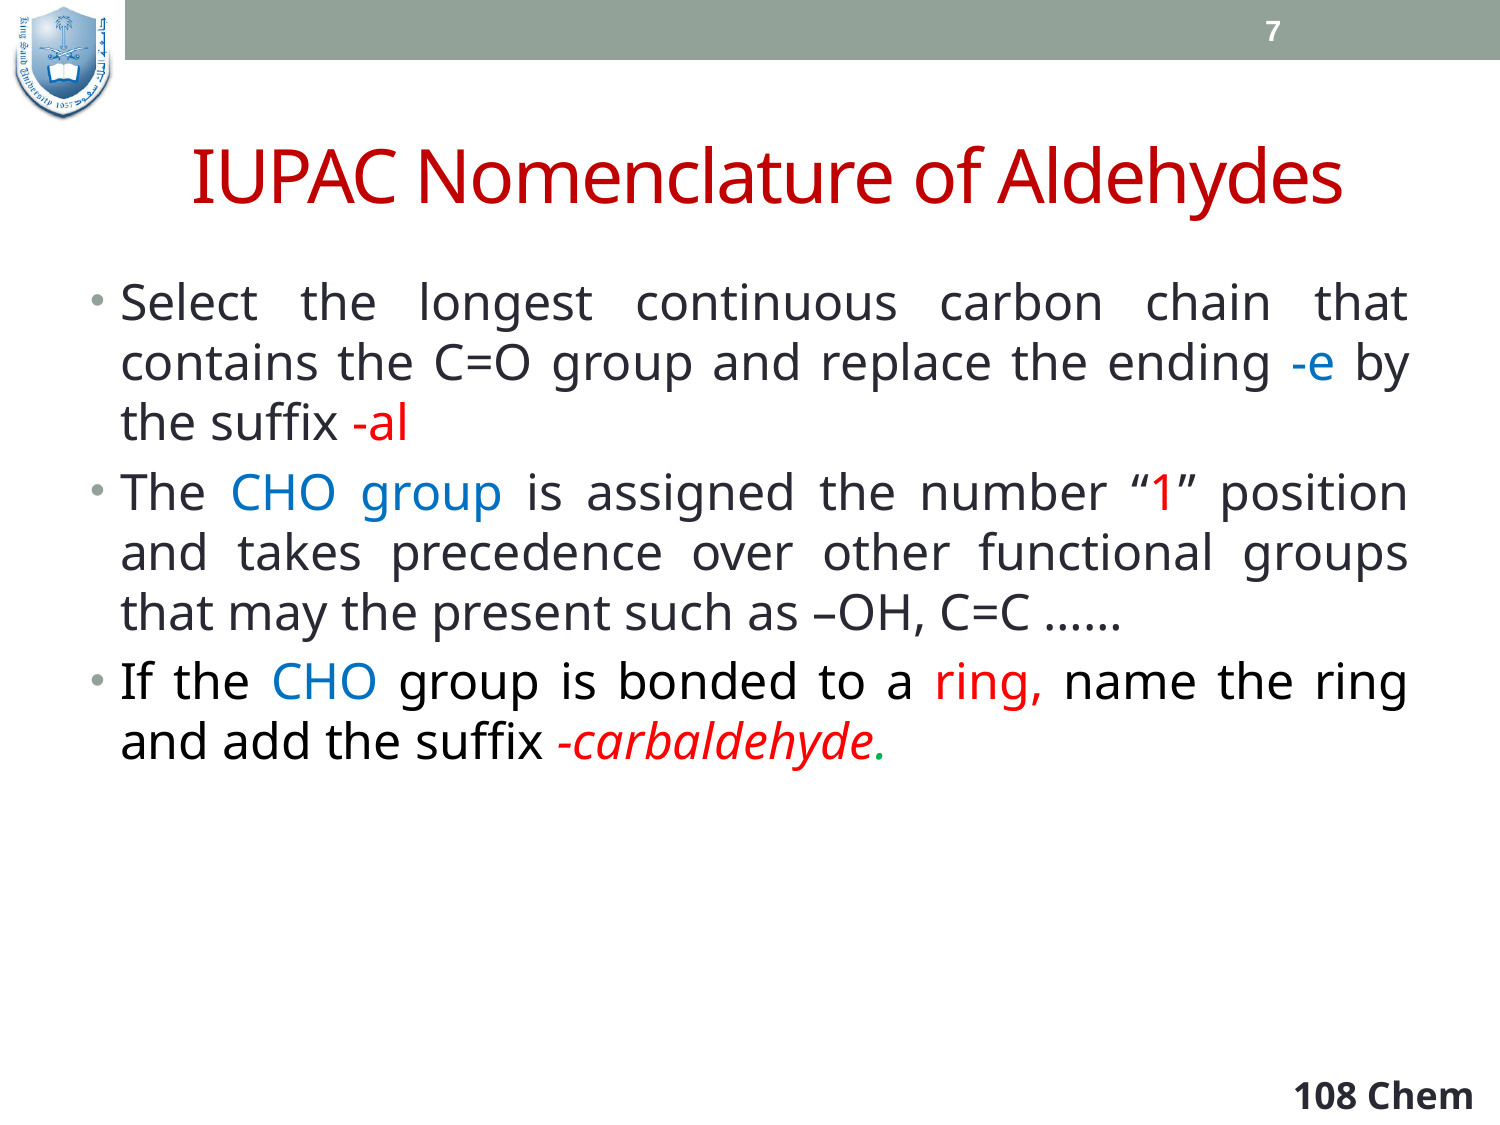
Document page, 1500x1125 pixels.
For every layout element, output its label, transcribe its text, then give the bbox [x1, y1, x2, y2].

picture [0, 0, 126, 126]
title IUPAC Nomenclature of Aldehydes [75, 137, 1463, 300]
list Select the longest continuous carbon chain that contains the C=O group and replace the ending -e by the suffix -al The CHO group is assigned the number “1” position and takes precedence over other functional groups that may the present such as –OH, C=C …… If the CHO group is bonded to a ring, name the ring and add the suffix -carbaldehyde. [75, 262, 1425, 1063]
slide_number 7 [1250, 3, 1425, 57]
text_box 108 Chem [1278, 1064, 1490, 1125]
